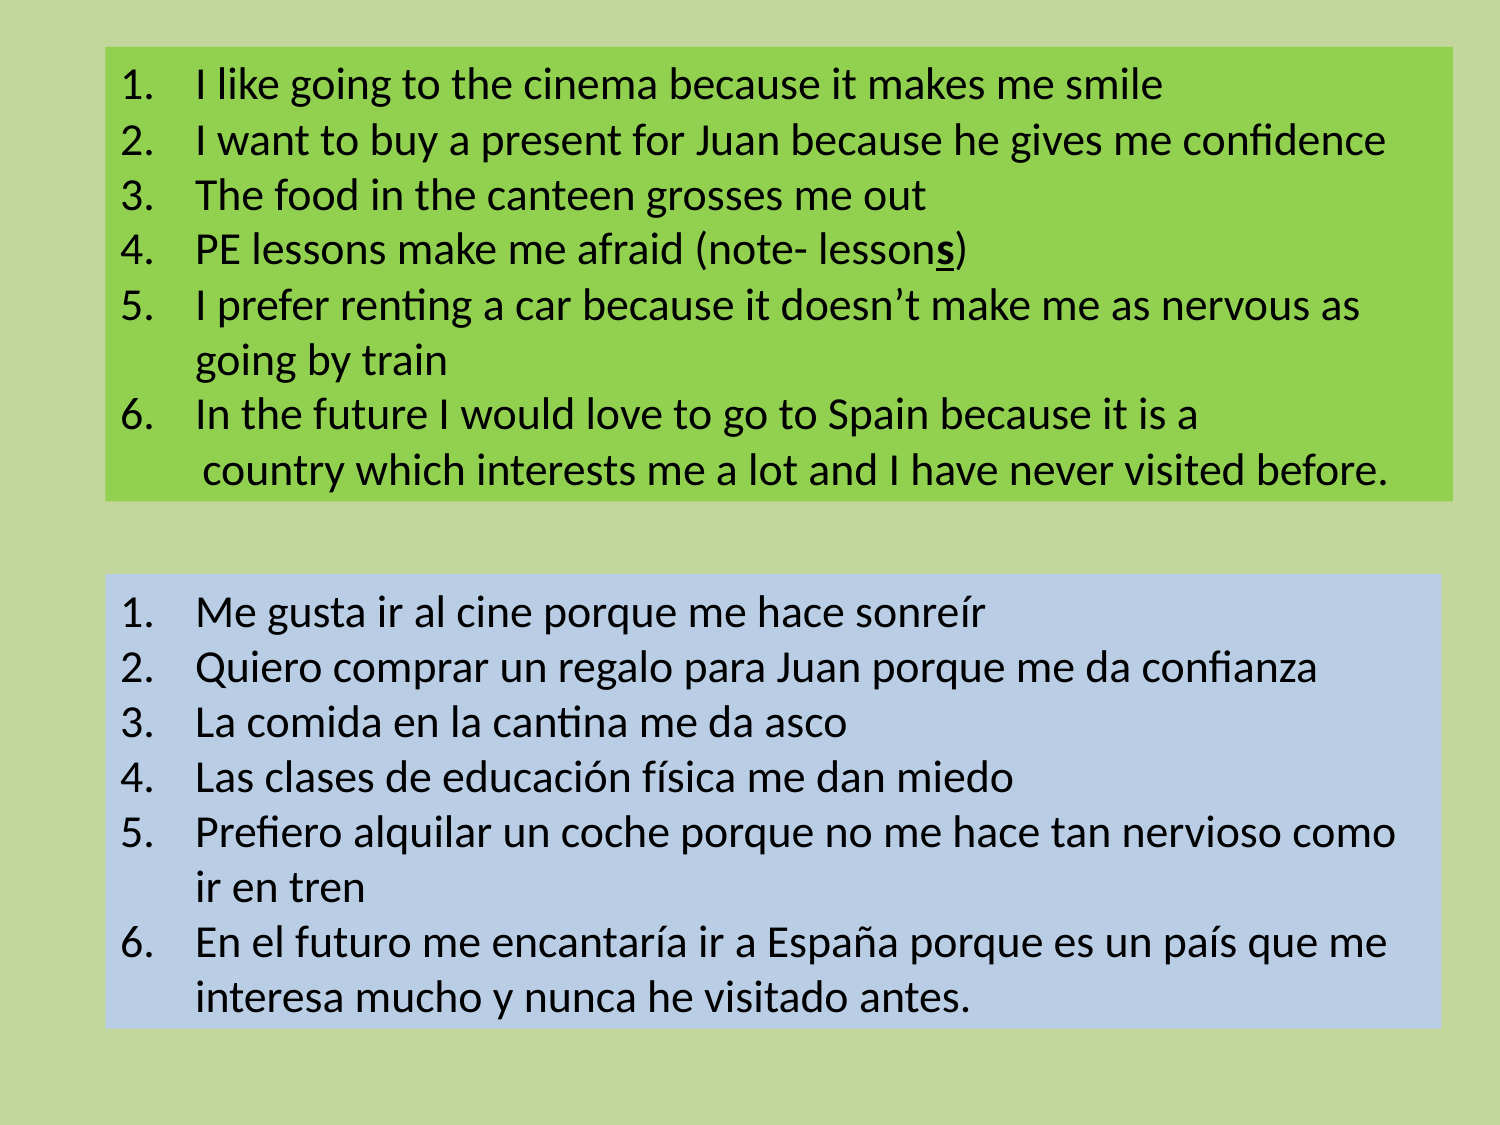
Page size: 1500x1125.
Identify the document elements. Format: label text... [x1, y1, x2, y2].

text_box Me gusta ir al cine porque me hace sonreír Quiero comprar un regalo para Juan porque me da confianza La comida en la cantina me da asco Las clases de educación física me dan miedo Prefiero alquilar un coche porque no me hace tan nervioso como ir en tren En el futuro me encantaría ir a España porque es un país que me interesa mucho y nunca he visitado antes. [105, 574, 1442, 1029]
text_box I like going to the cinema because it makes me smile I want to buy a present for Juan because he gives me confidence The food in the canteen grosses me out PE lessons make me afraid (note- lessons) I prefer renting a car because it doesn’t make me as nervous as going by train In the future I would love to go to Spain because it is a country which interests me a lot and I have never visited before. [105, 46, 1453, 502]
